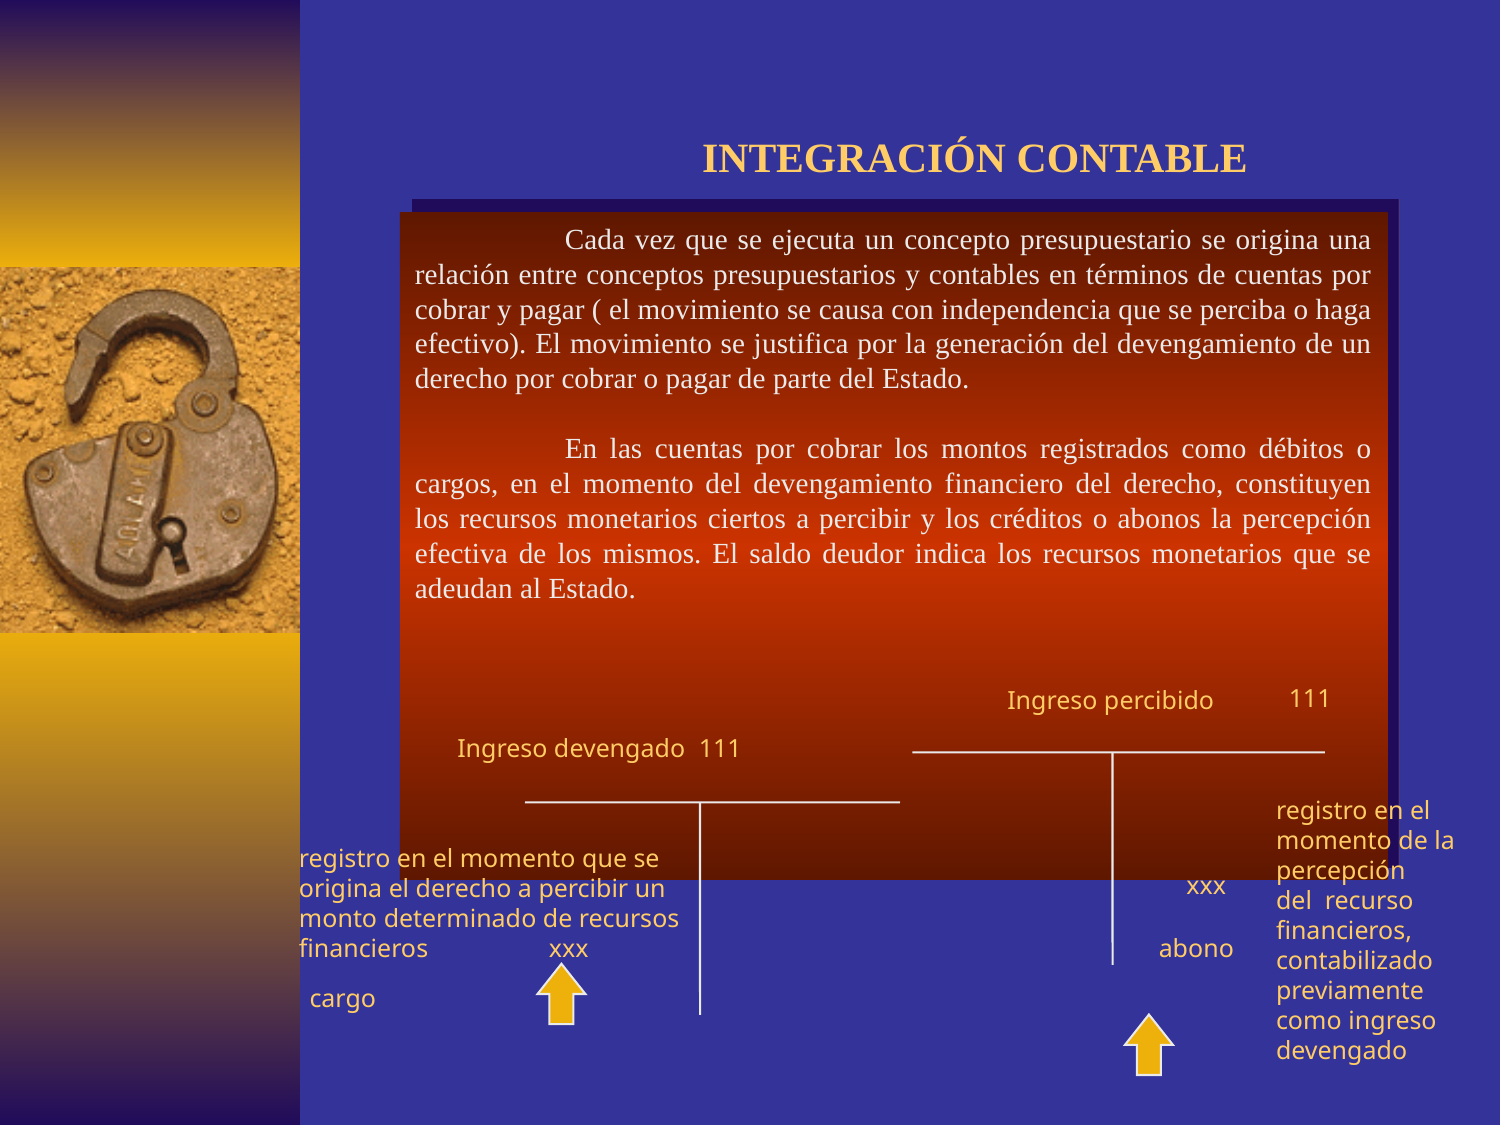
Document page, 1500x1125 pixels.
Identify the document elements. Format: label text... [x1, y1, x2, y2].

text_box abono [1143, 924, 1249, 970]
subtitle Cada vez que se ejecuta un concepto presupuestario se origina una relación entre conceptos presupuestarios y contables en términos de cuentas por cobrar y pagar ( el movimiento se causa con independencia que se perciba o haga efectivo). El movimiento se justifica por la generación del devengamiento de un derecho por cobrar o pagar de parte del Estado. En las cuentas por cobrar los montos registrados como débitos o cargos, en el momento del devengamiento financiero del derecho, constituyen los recursos monetarios ciertos a percibir y los créditos o abonos la percepción efectiva de los mismos. El saldo deudor indica los recursos monetarios que se adeudan al Estado. [399, 211, 1388, 881]
text_box [537, 963, 586, 1025]
text_box registro en el momento que se origina el derecho a percibir un monto determinado de recursos financieros [284, 835, 702, 970]
text_box cargo [294, 975, 392, 1020]
text_box 111 [684, 725, 757, 770]
text_box Ingreso devengado [442, 725, 684, 770]
text_box xxx [534, 924, 604, 970]
text_box Ingreso percibido [992, 677, 1230, 722]
title INTEGRACIÓN CONTABLE [561, 61, 1388, 198]
text_box [1125, 1014, 1173, 1075]
text_box 111 [1273, 675, 1347, 720]
picture [0, 267, 300, 633]
text_box registro en el momento de la percepción del recurso financieros, contabilizado previamente como ingreso devengado [1261, 787, 1500, 1072]
text_box xxx [1171, 862, 1241, 907]
